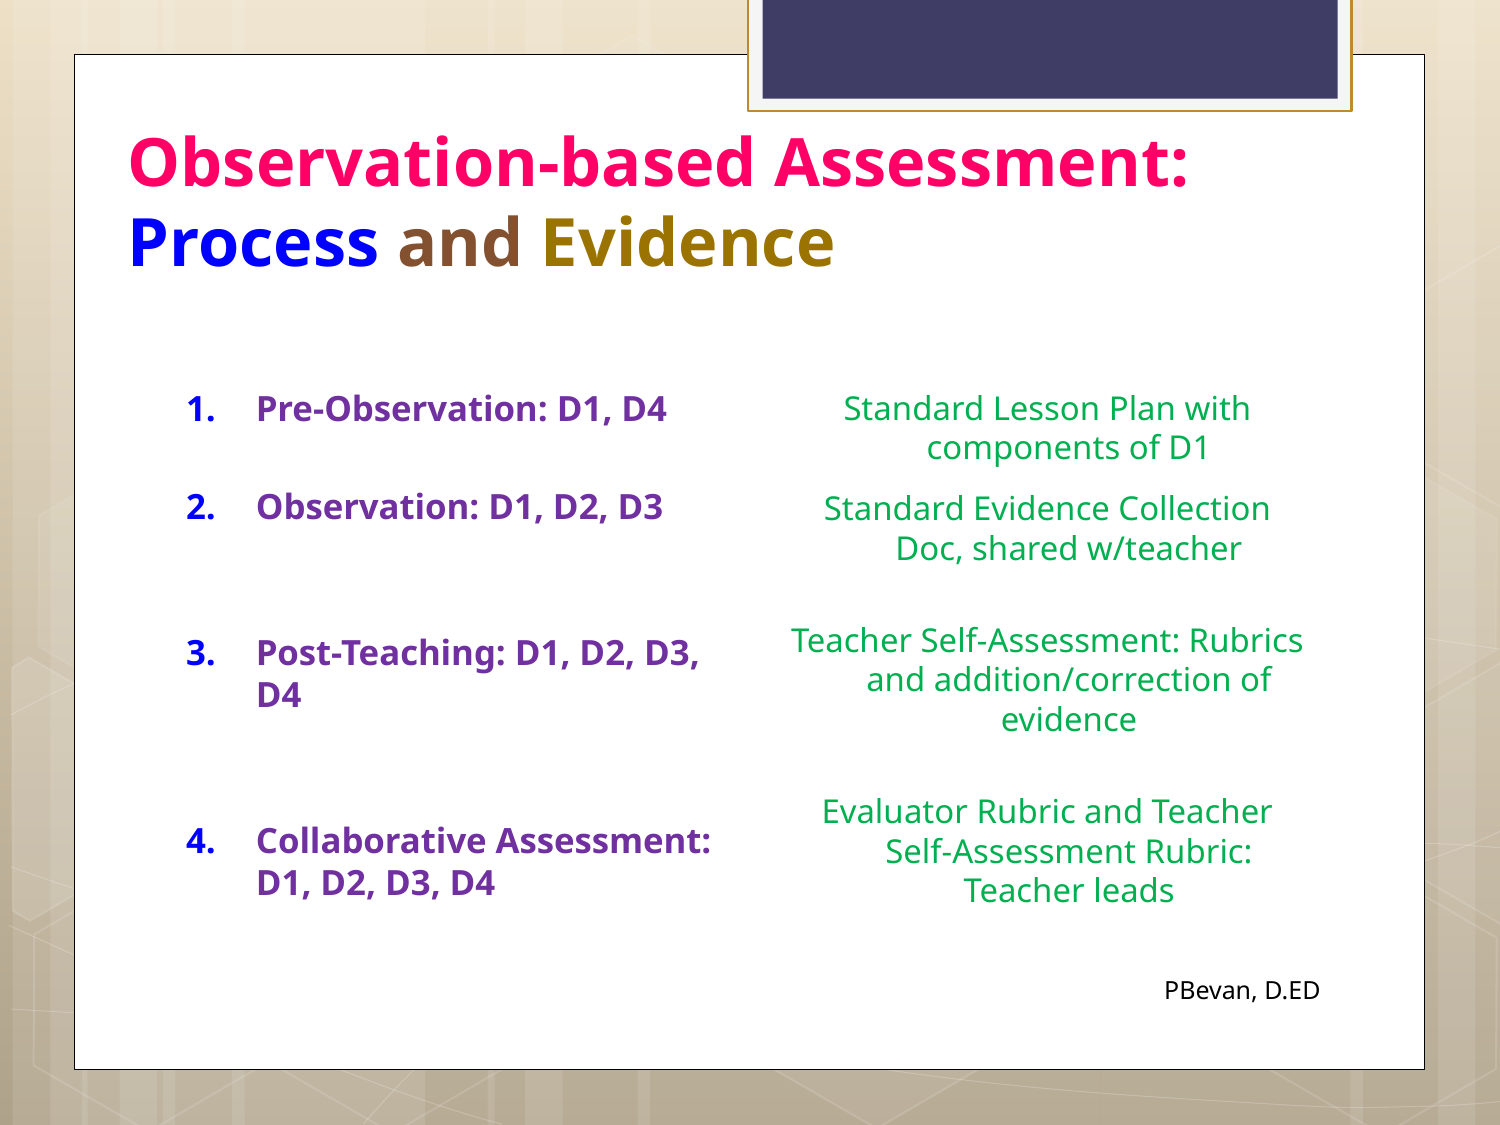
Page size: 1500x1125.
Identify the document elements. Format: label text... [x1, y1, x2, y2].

title Observation-based Assessment: Process and Evidence [112, 99, 1425, 288]
list Standard Lesson Plan with components of D1 Standard Evidence Collection Doc, shared w/teacher Teacher Self-Assessment: Rubrics and addition/correction of evidence Evaluator Rubric and Teacher Self-Assessment Rubric: Teacher leads [761, 379, 1323, 953]
footer PBevan, D.ED [761, 960, 1336, 1020]
list 1. Pre-Observation: D1, D4 2. Observation: D1, D2, D3 3. Post-Teaching: D1, D2, D3, D4 4. Collaborative Assessment: D1, D2, D3, D4 [171, 379, 732, 953]
